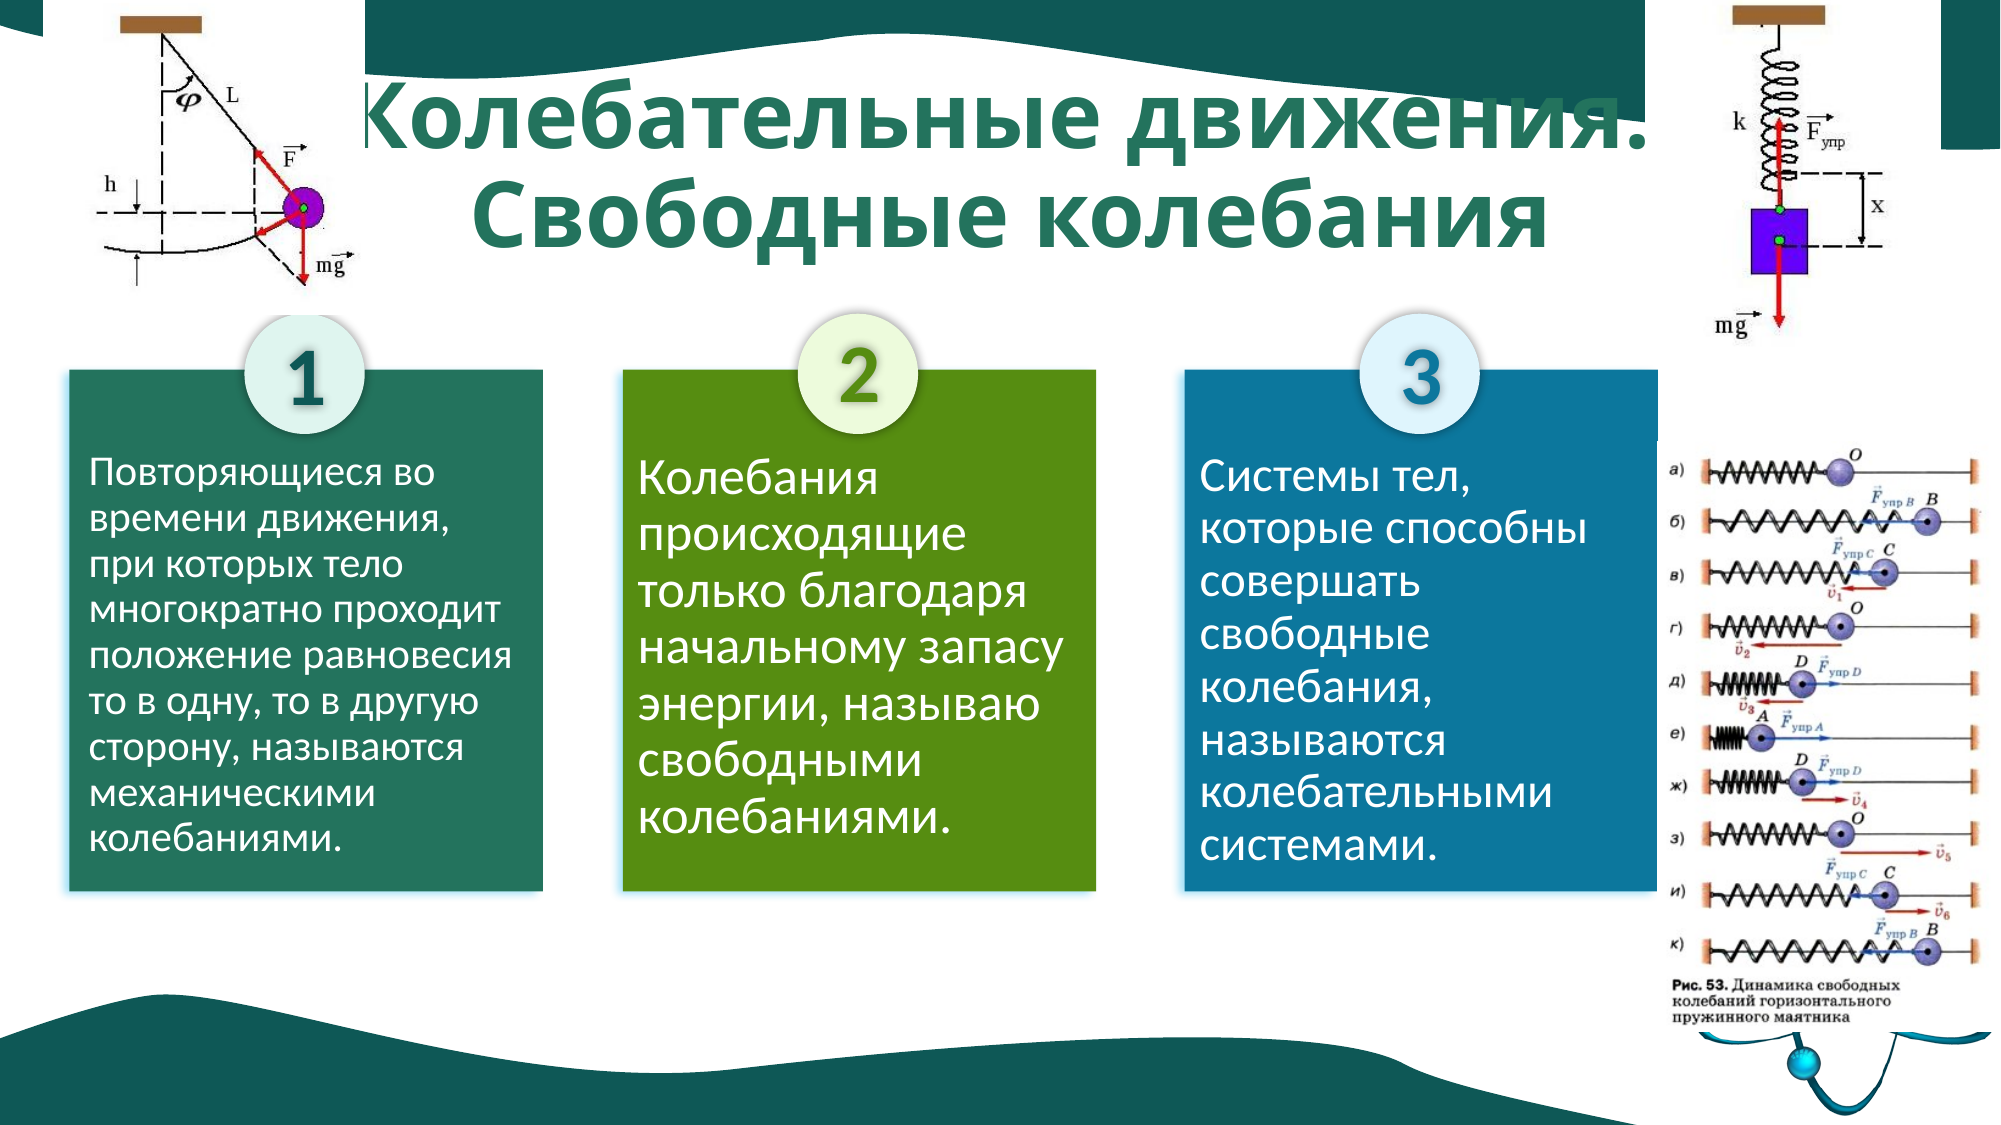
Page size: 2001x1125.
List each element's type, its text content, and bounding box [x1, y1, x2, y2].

picture [1652, 441, 2001, 1125]
text_box Колебания происходящие только благодаря начальному запасу энергии, называю свободными колебаниями. [622, 441, 1084, 879]
picture [43, 0, 365, 315]
title Колебательные движения. Свободные колебания [365, 59, 1645, 278]
text_box [1183, 369, 1659, 892]
text_box Повторяющиеся во времени движения, при которых тело многократно проходит положение равновесия то в одну, то в другую сторону, называются механическими колебаниями. [73, 441, 535, 879]
text_box 1 [245, 314, 366, 430]
picture [1645, 0, 1941, 350]
text_box [68, 369, 544, 892]
text_box 3 [1361, 313, 1482, 429]
text_box [622, 369, 1097, 892]
text_box 2 [799, 311, 920, 427]
text_box Системы тел, которые способны совершать свободные колебания, называются колебательными системами. [1184, 441, 1646, 879]
